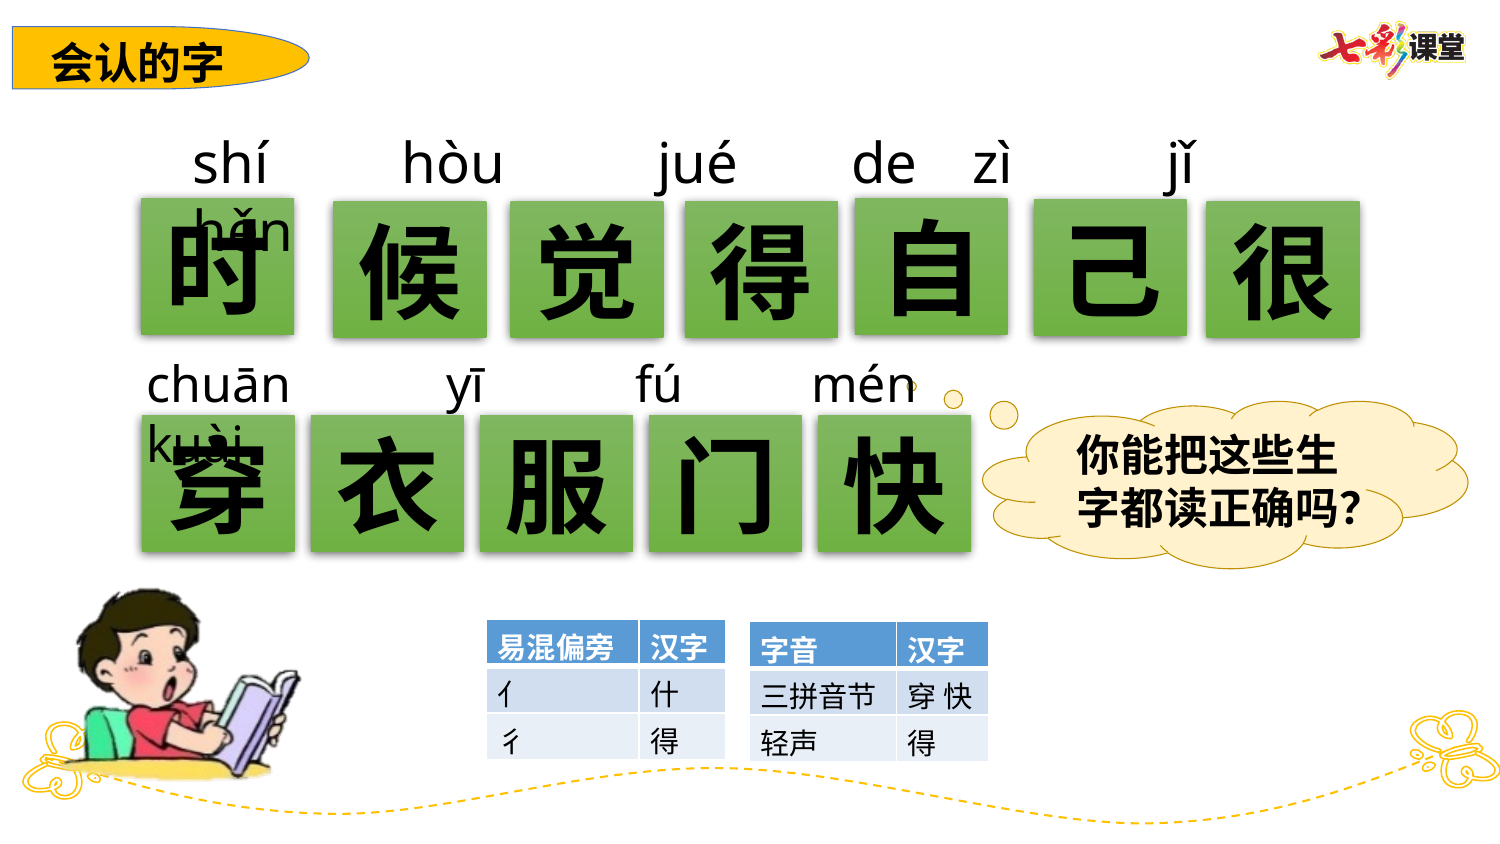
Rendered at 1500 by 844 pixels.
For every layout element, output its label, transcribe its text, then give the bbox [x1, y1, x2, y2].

text_box 服 [480, 479, 633, 552]
table_cell 得 [640, 714, 725, 759]
table_header 易混偏旁 [487, 620, 638, 663]
text_box 你能把这些生字都读正确吗？ [981, 400, 1470, 570]
table_cell 亻 [487, 669, 638, 712]
text_box 门 [649, 415, 802, 552]
picture [52, 586, 304, 793]
table_cell 彳 [487, 714, 638, 759]
text_box 己 [1033, 268, 1187, 336]
text_box 穿 [141, 479, 295, 552]
table_cell 什 [640, 669, 725, 712]
table_header 汉字 [897, 622, 988, 666]
table_cell 得 [897, 716, 988, 761]
table_cell 三拼音节 [750, 671, 896, 714]
text_box 很 [1206, 268, 1360, 338]
text_box 自 [854, 268, 1008, 335]
text_box 衣 [310, 479, 464, 552]
text_box shí hòu jué de zì jǐ hěn [181, 121, 1360, 268]
table_cell 轻声 [750, 716, 896, 761]
table_cell 穿 快 [897, 671, 988, 714]
text_box chuān yī fú mén kuài [134, 347, 983, 479]
text_box 时 [141, 198, 295, 335]
picture [1316, 20, 1468, 80]
text_box 得 [685, 268, 838, 338]
text_box 觉 [510, 268, 664, 338]
text_box 候 [333, 268, 487, 338]
table_header 汉字 [640, 620, 725, 663]
text_box 快 [818, 479, 972, 552]
table_header 字音 [750, 622, 896, 666]
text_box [0, 26, 310, 96]
